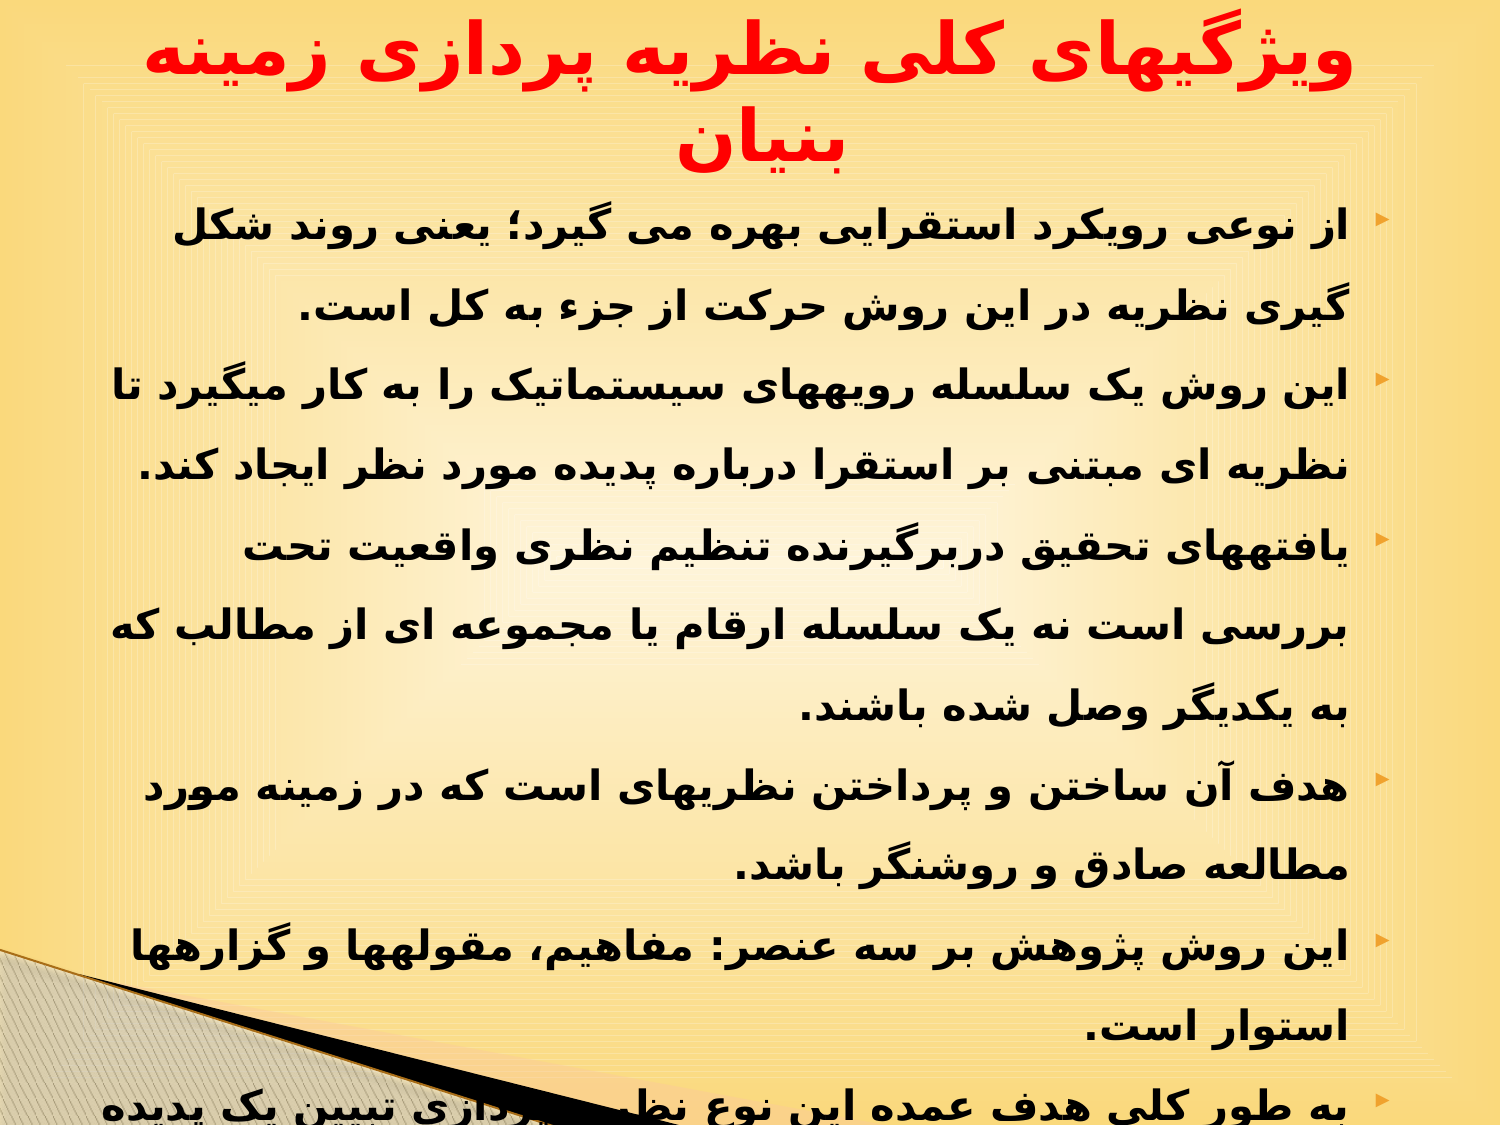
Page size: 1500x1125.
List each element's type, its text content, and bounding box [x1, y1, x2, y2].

title ویژگیهای کلی نظریه پردازی زمینه بنیان [75, 0, 1425, 183]
list از نوعی رویکرد استقرایی بهره می گیرد؛ یعنی روند شکل گیری نظریه در این روش حرکت از جزء به کل است. این روش یک سلسله رویه­های سیستماتیک را به کار می­گیرد تا نظریه ای مبتنی بر استقرا درباره پدیده مورد نظر ایجاد کند. یافته­های تحقیق دربرگیرنده تنظیم نظری واقعیت تحت بررسی است نه یک سلسله ارقام یا مجموعه ای از مطالب که به یکدیگر وصل شده باشند. هدف آن ساختن و پرداختن نظریه­ای است که در زمینه مورد مطالعه صادق و روشنگر باشد. این روش پژوهش بر سه عنصر: مفاهیم، مقوله­ها و گزاره­ها استوار است. به طور کلی هدف عمده این نوع نظریه پردازی تبیین یک پدیده از طریق مشخص کردن عناصر کلیدی (مفاهیم، مقوله­ها و گزاره­ها) آن پدیده و سپس طبقه­بندی روابط این عناصر درون بستر و فرایند آن پدیده است (Corbin and Strauss, 1990). [75, 183, 1425, 1094]
